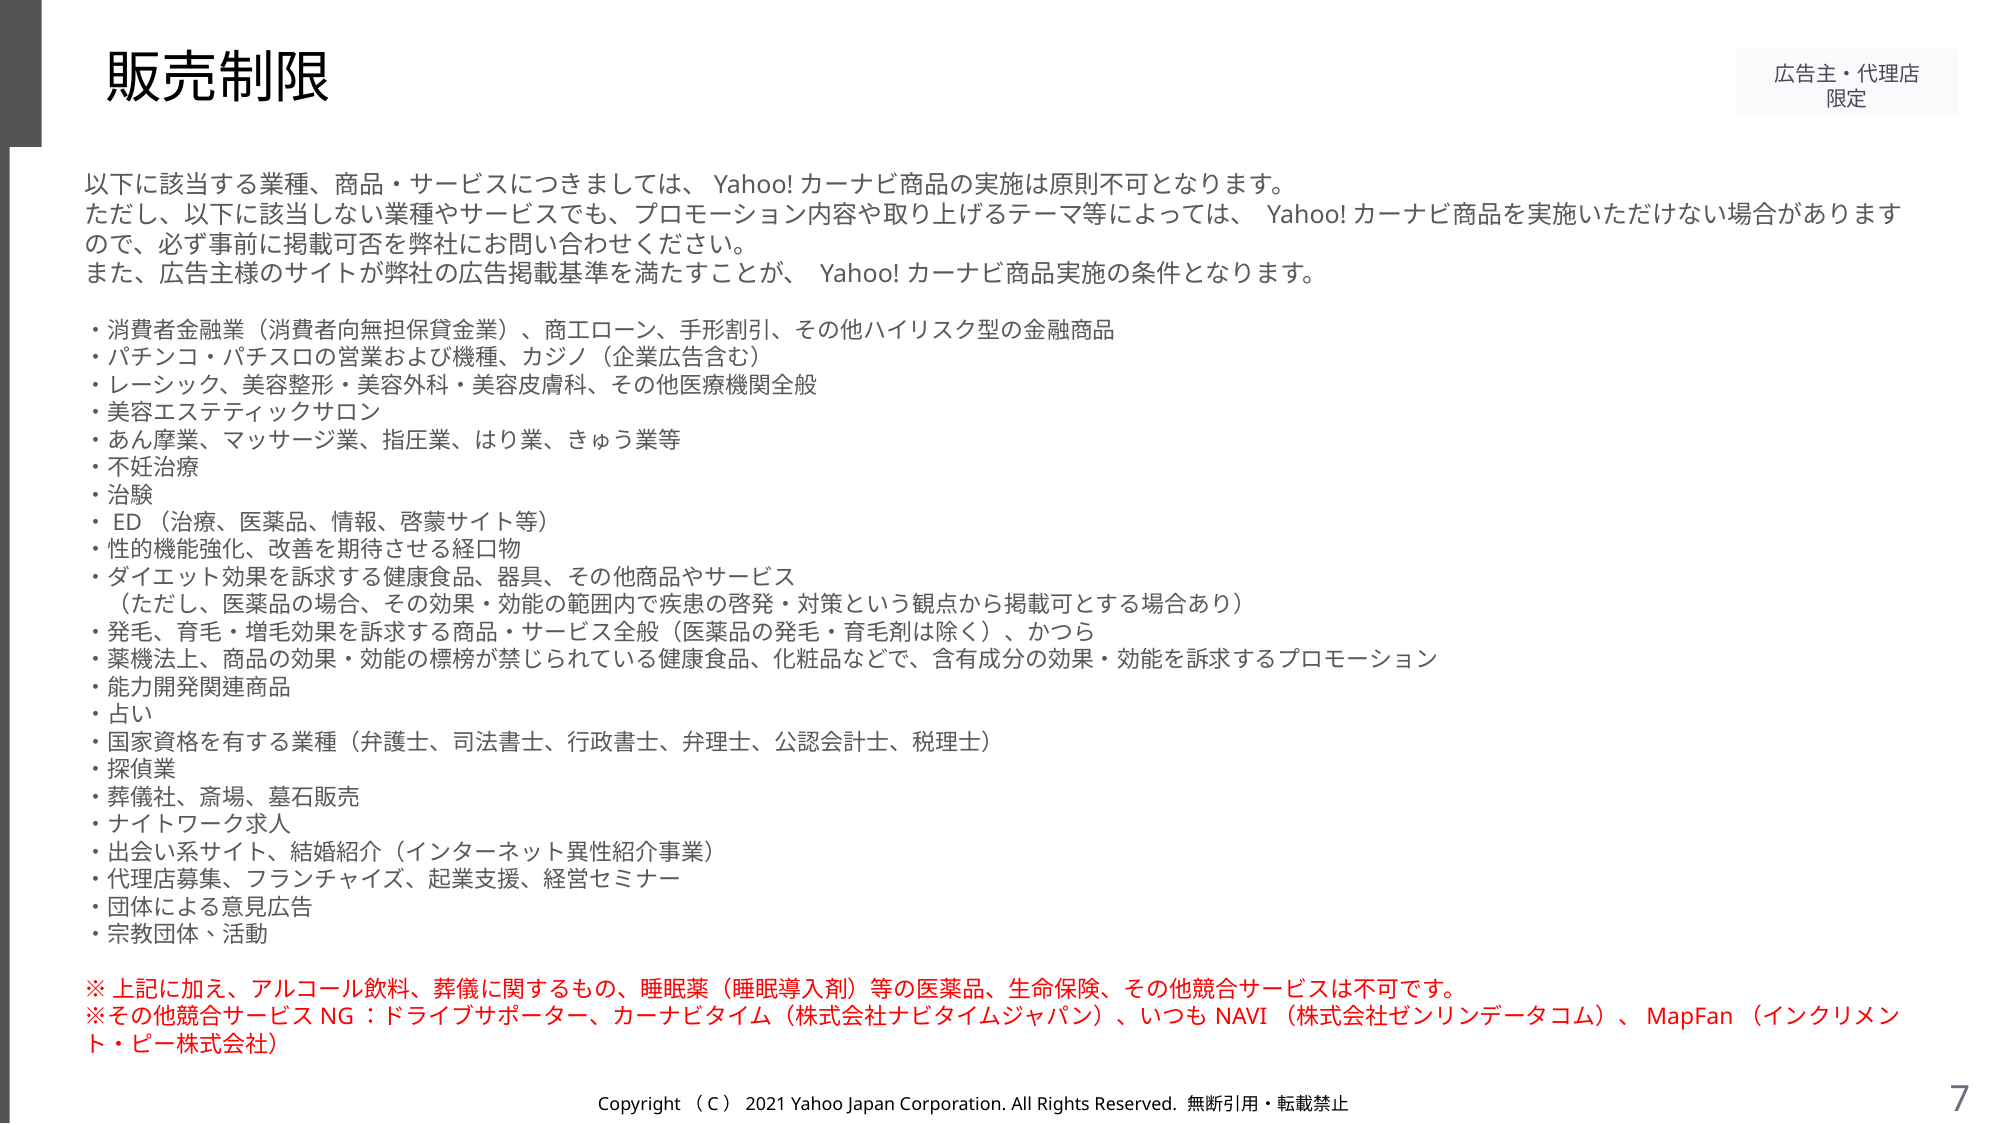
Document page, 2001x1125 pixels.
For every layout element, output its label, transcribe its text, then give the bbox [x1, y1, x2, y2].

title 販売制限 [90, 30, 1705, 119]
text_box 以下に該当する業種、商品・サービスにつきましては、Yahoo!カーナビ商品の実施は原則不可となります。 ただし、以下に該当しない業種やサービスでも、プロモーション内容や取り上げるテーマ等によっては、 Yahoo!カーナビ商品を実施いただけない場合がありますので、必ず事前に掲載可否を弊社にお問い合わせください。 また、広告主様のサイトが弊社の広告掲載基準を満たすことが、 Yahoo!カーナビ商品実施の条件となります。 ・消費者金融業（消費者向無担保貸金業）、商工ローン、手形割引、その他ハイリスク型の金融商品 ・パチンコ・パチスロの営業および機種、カジノ（企業広告含む） ・レーシック、美容整形・美容外科・美容皮膚科、その他医療機関全般 ・美容エステティックサロン ・あん摩業、マッサージ業、指圧業、はり業、きゅう業等 ・不妊治療 ・治験 ・ED（治療、医薬品、情報、啓蒙サイト等） ・性的機能強化、改善を期待させる経口物 ・ダイエット効果を訴求する健康食品、器具、その他商品やサービス （ただし、医薬品の場合、その効果・効能の範囲内で疾患の啓発・対策という観点から掲載可とする場合あり） ・発毛、育毛・増毛効果を訴求する商品・サービス全般（医薬品の発毛・育毛剤は除く）、かつら ・薬機法上、商品の効果・効能の標榜が禁じられている健康食品、化粧品などで、含有成分の効果・効能を訴求するプロモーション ・能力開発関連商品 ・占い ・国家資格を有する業種（弁護士、司法書士、行政書士、弁理士、公認会計士、税理士） ・探偵業 ・葬儀社、斎場、墓石販売 ・ナイトワーク求人 ・出会い系サイト、結婚紹介（インターネット異性紹介事業） ・代理店募集、フランチャイズ、起業支援、経営セミナー ・団体による意見広告 ・宗教団体、活動 ※上記に加え、アルコール飲料、葬儀に関するもの、睡眠薬（睡眠導入剤）等の医薬品、生命保険、その他競合サービスは不可です。 ※その他競合サービスNG：ドライブサポーター、カーナビタイム（株式会社ナビタイムジャパン）、いつもNAVI（株式会社ゼンリンデータコム）、MapFan（インクリメント・ピー株式会社） [69, 160, 1931, 1125]
